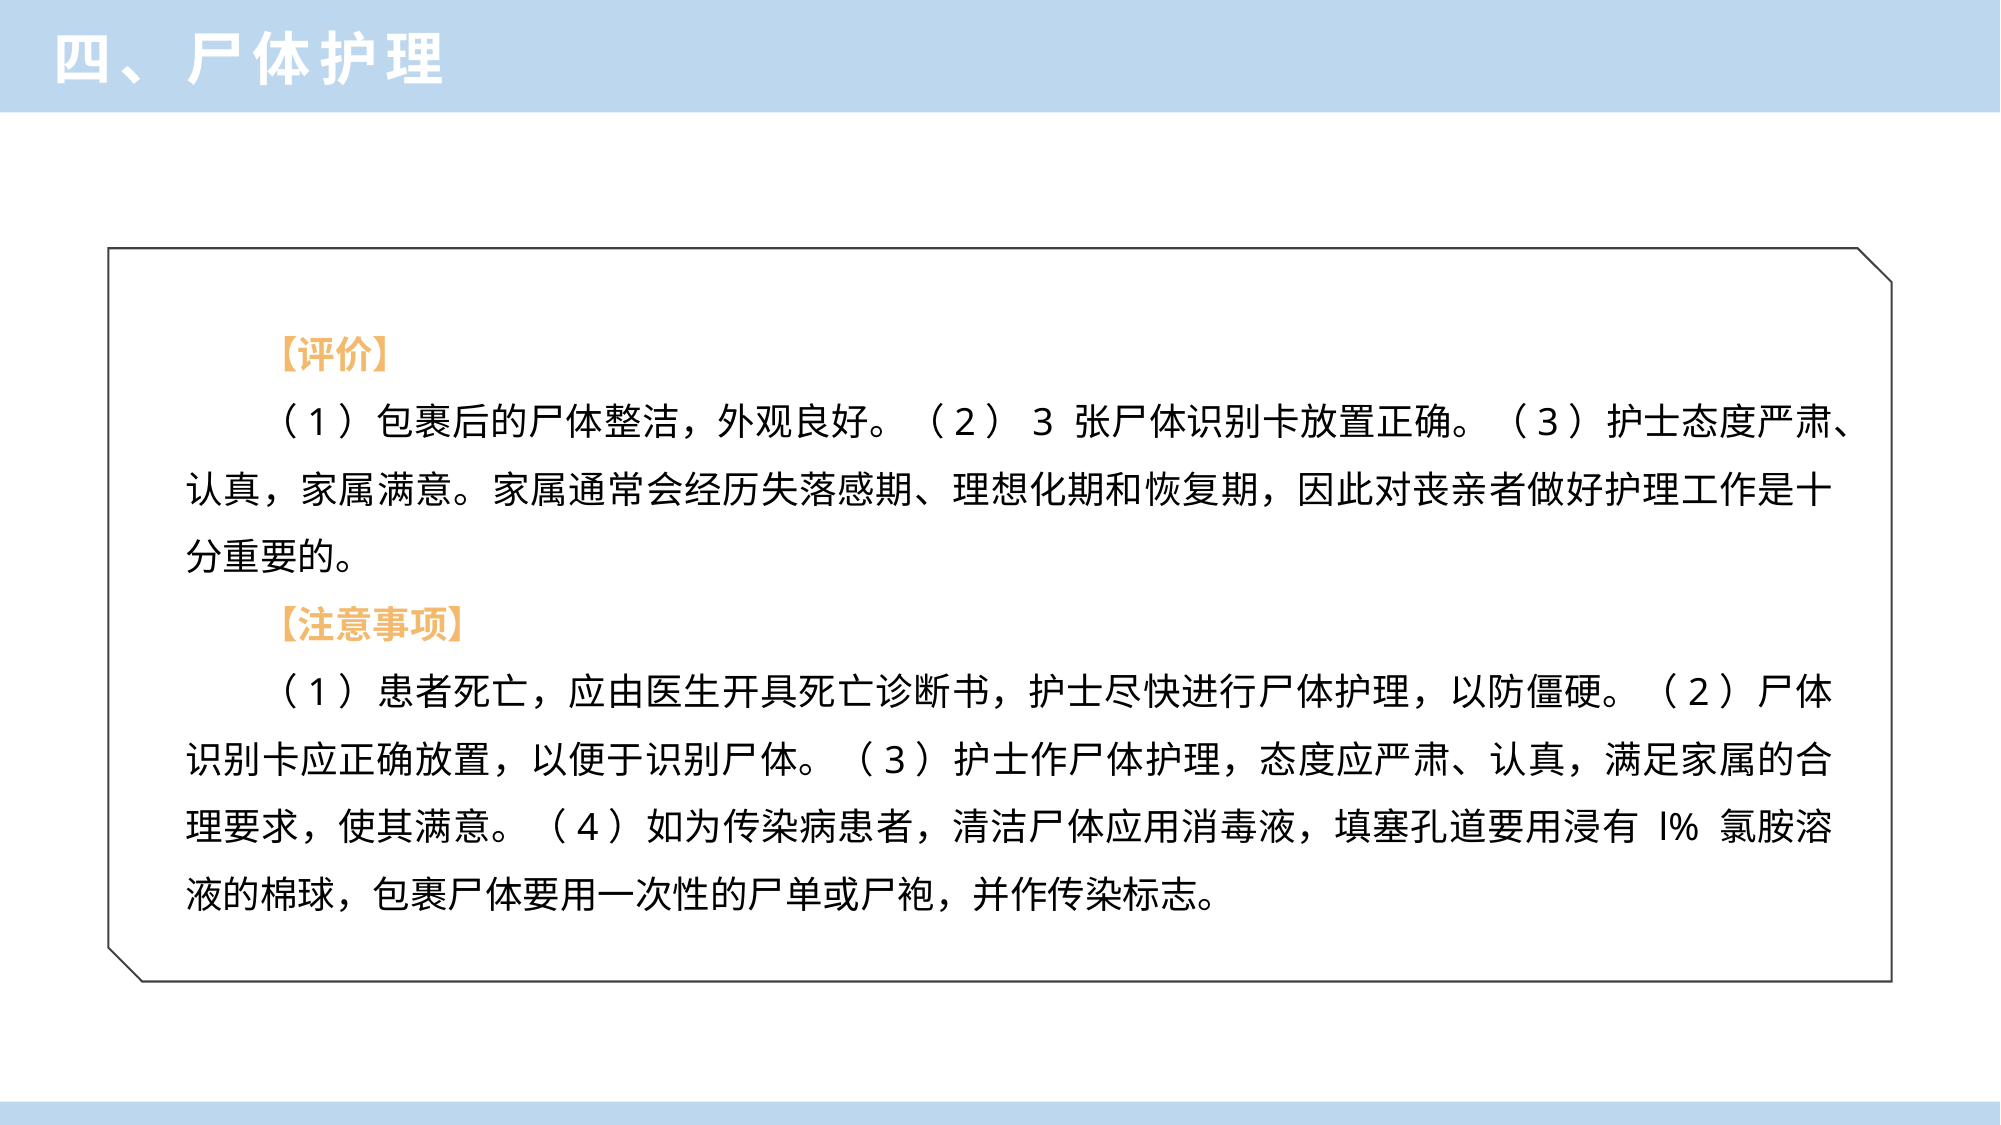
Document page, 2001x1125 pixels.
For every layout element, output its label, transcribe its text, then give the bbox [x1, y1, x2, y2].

text_box 【评价】 （1）包裹后的尸体整洁，外观良好。（2）3 张尸体识别卡放置正确。（3）护士态度严肃、认真，家属满意。家属通常会经历失落感期、理想化期和恢复期，因此对丧亲者做好护理工作是十分重要的。 【注意事项】 （1）患者死亡，应由医生开具死亡诊断书，护士尽快进行尸体护理，以防僵硬。（2）尸体识别卡应正确放置，以便于识别尸体。（3）护士作尸体护理，态度应严肃、认真，满足家属的合理要求，使其满意。（4）如为传染病患者，清洁尸体应用消毒液，填塞孔道要用浸有 l% 氯胺溶液的棉球，包裹尸体要用一次性的尸单或尸袍，并作传染标志。 [170, 300, 1849, 923]
text_box 四、尸体护理 [41, 16, 456, 98]
text_box [107, 247, 1893, 983]
